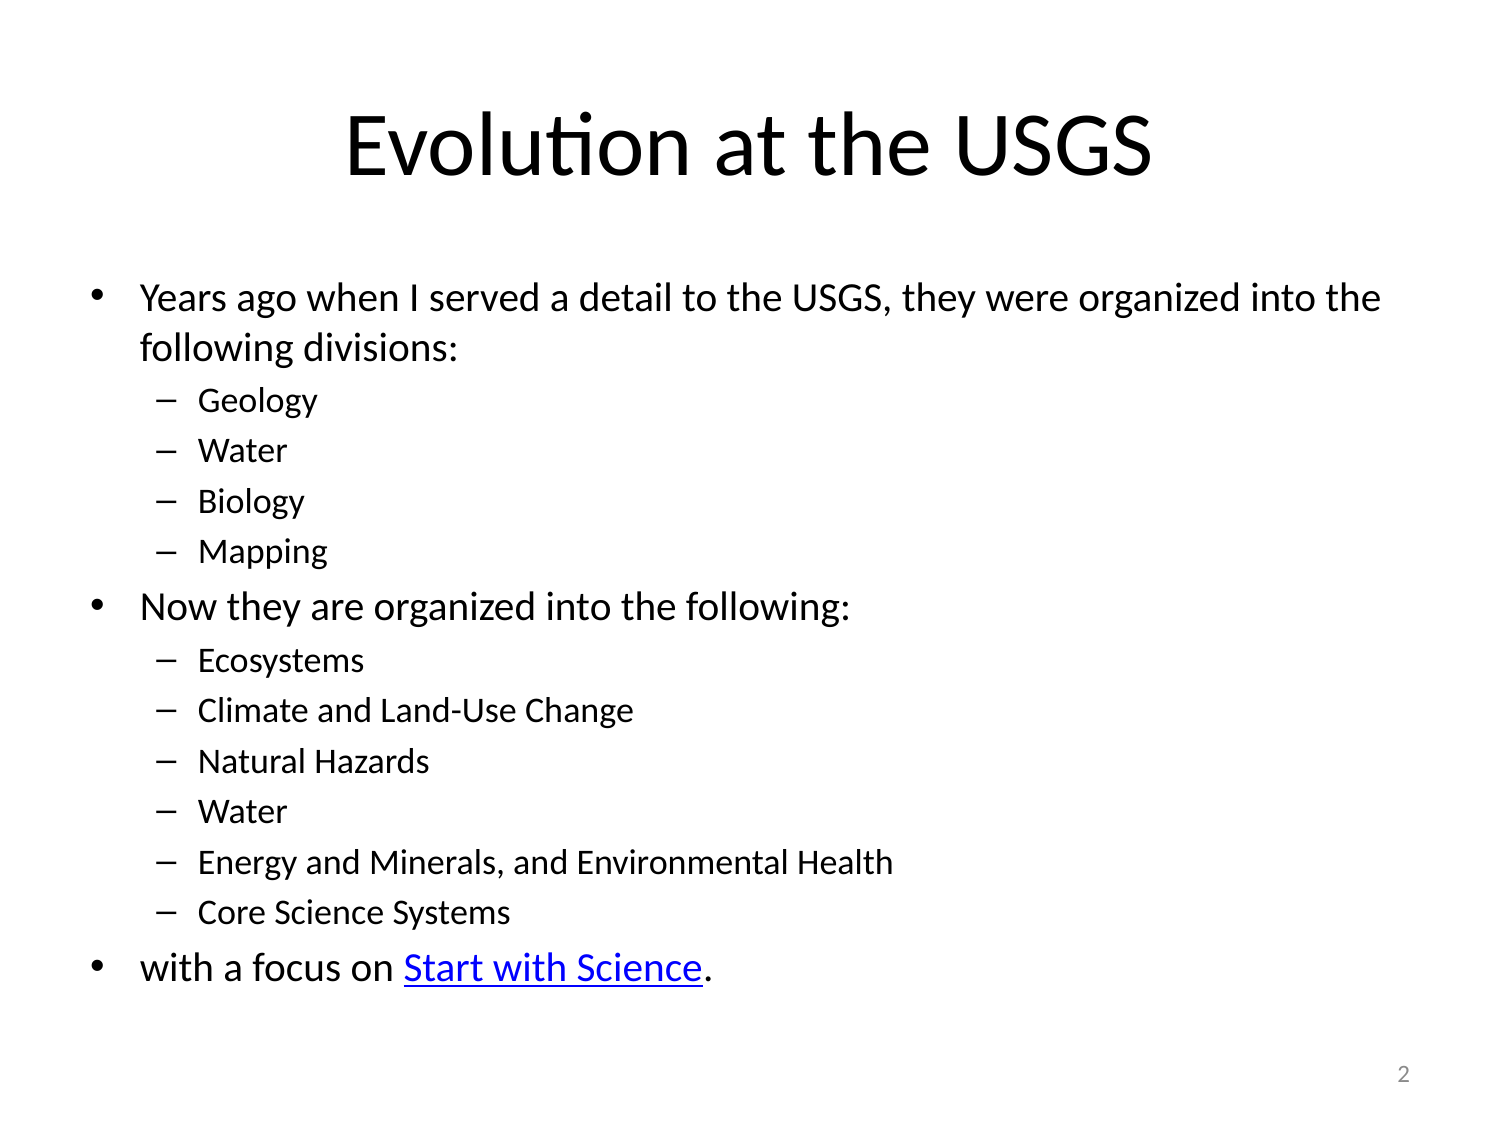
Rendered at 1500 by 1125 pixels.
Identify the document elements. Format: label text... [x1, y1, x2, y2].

title Evolution at the USGS [75, 45, 1425, 233]
slide_number 2 [1074, 1042, 1425, 1103]
list Years ago when I served a detail to the USGS, they were organized into the following divisions: Geology Water Biology Mapping Now they are organized into the following: Ecosystems Climate and Land-Use Change Natural Hazards Water Energy and Minerals, and Environmental Health Core Science Systems with a focus on Start with Science. [75, 262, 1425, 1005]
